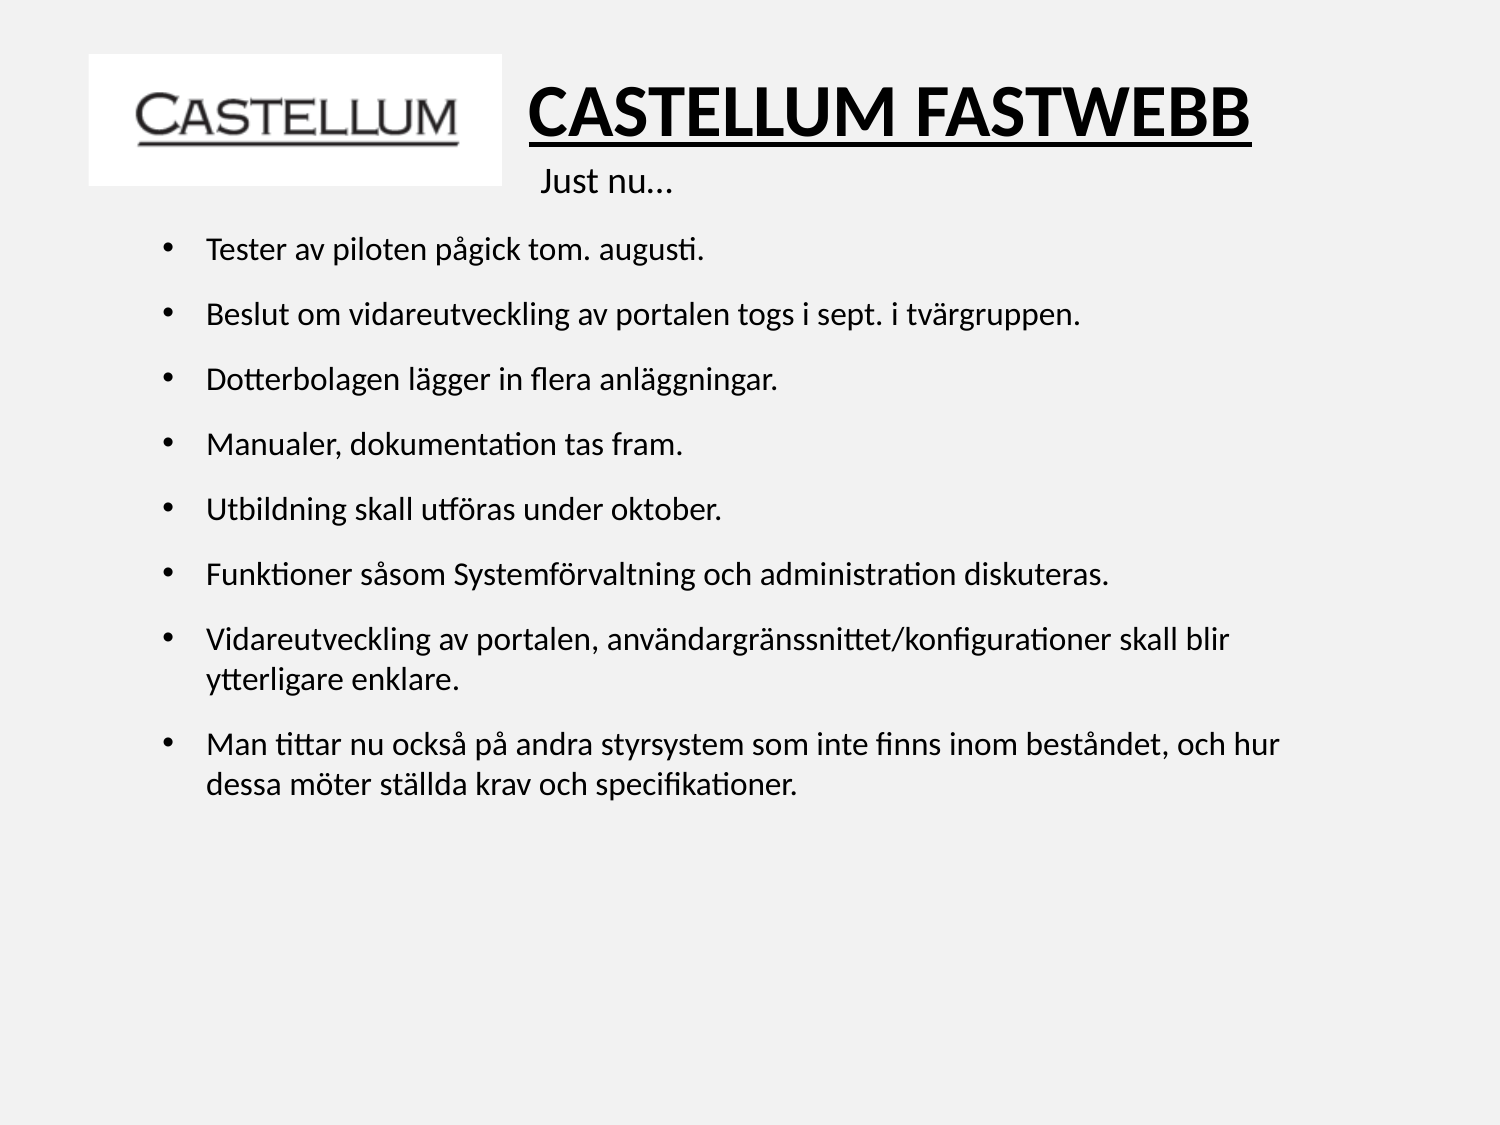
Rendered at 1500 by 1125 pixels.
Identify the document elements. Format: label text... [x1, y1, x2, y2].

text_box Tester av piloten pågick tom. augusti. Beslut om vidareutveckling av portalen togs i sept. i tvärgruppen. Dotterbolagen lägger in flera anläggningar. Manualer, dokumentation tas fram. Utbildning skall utföras under oktober. Funktioner såsom Systemförvaltning och administration diskuteras. Vidareutveckling av portalen, användargränssnittet/konfigurationer skall blir ytterligare enklare. Man tittar nu också på andra styrsystem som inte finns inom beståndet, och hur dessa möter ställda krav och specifikationer. [147, 219, 1365, 875]
text_box CASTELLUM FASTWEBB [513, 54, 1365, 160]
text_box Just nu… [525, 148, 798, 209]
picture [88, 54, 503, 186]
